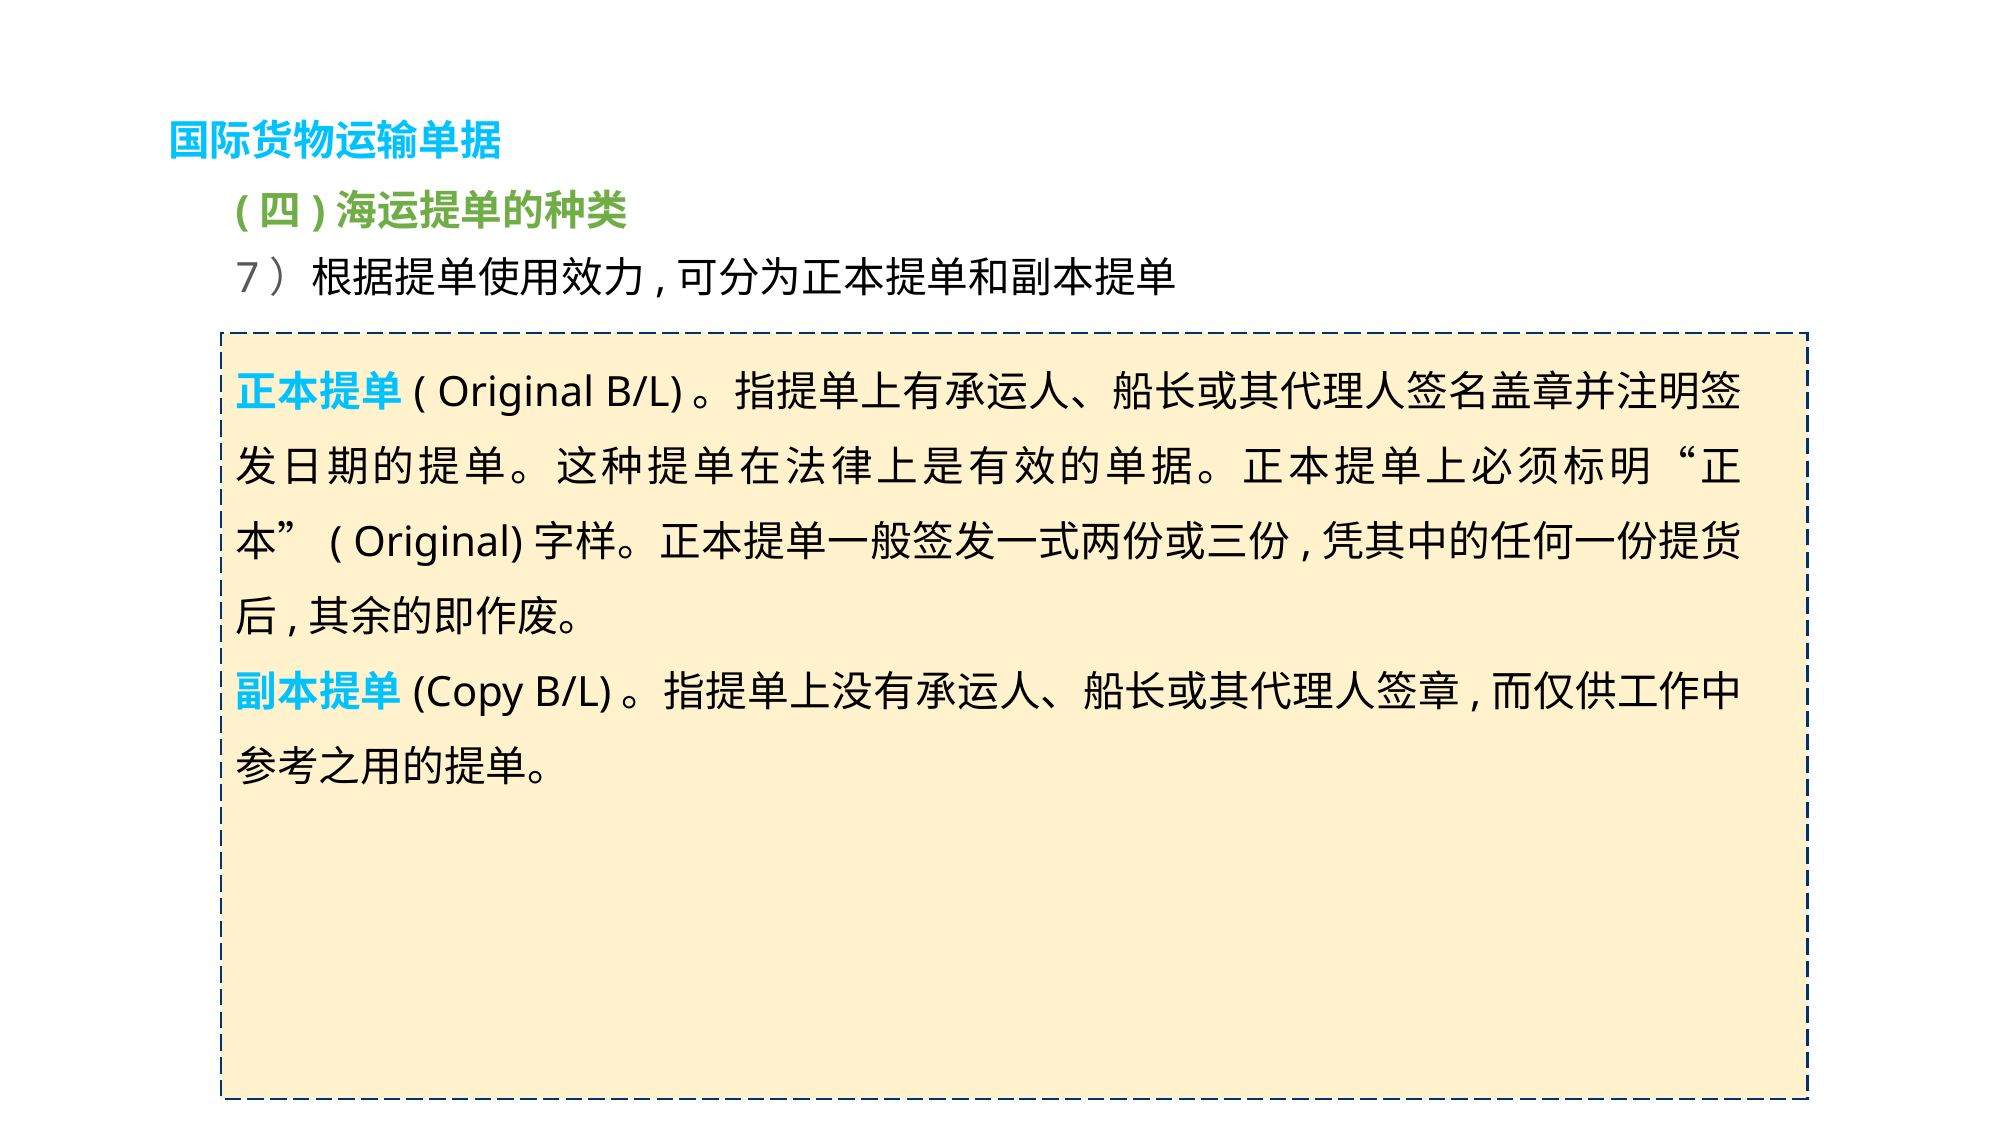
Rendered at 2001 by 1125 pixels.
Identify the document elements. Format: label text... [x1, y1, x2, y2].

text_box 国际货物运输单据 [153, 106, 860, 172]
text_box (四)海运提单的种类 [220, 176, 1104, 242]
text_box 7）根据提单使用效力,可分为正本提单和副本提单 [220, 243, 1675, 308]
text_box [220, 332, 1809, 1100]
text_box 正本提单( Original B/L)。指提单上有承运人、船长或其代理人签名盖章并注明签发日期的提单。这种提单在法律上是有效的单据。正本提单上必须标明“正本”( Original)字样。正本提单一般签发一式两份或三份,凭其中的任何一份提货后,其余的即作废。 副本提单(Copy B/L)。指提单上没有承运人、船长或其代理人签章,而仅供工作中参考之用的提单。 [220, 332, 1758, 798]
